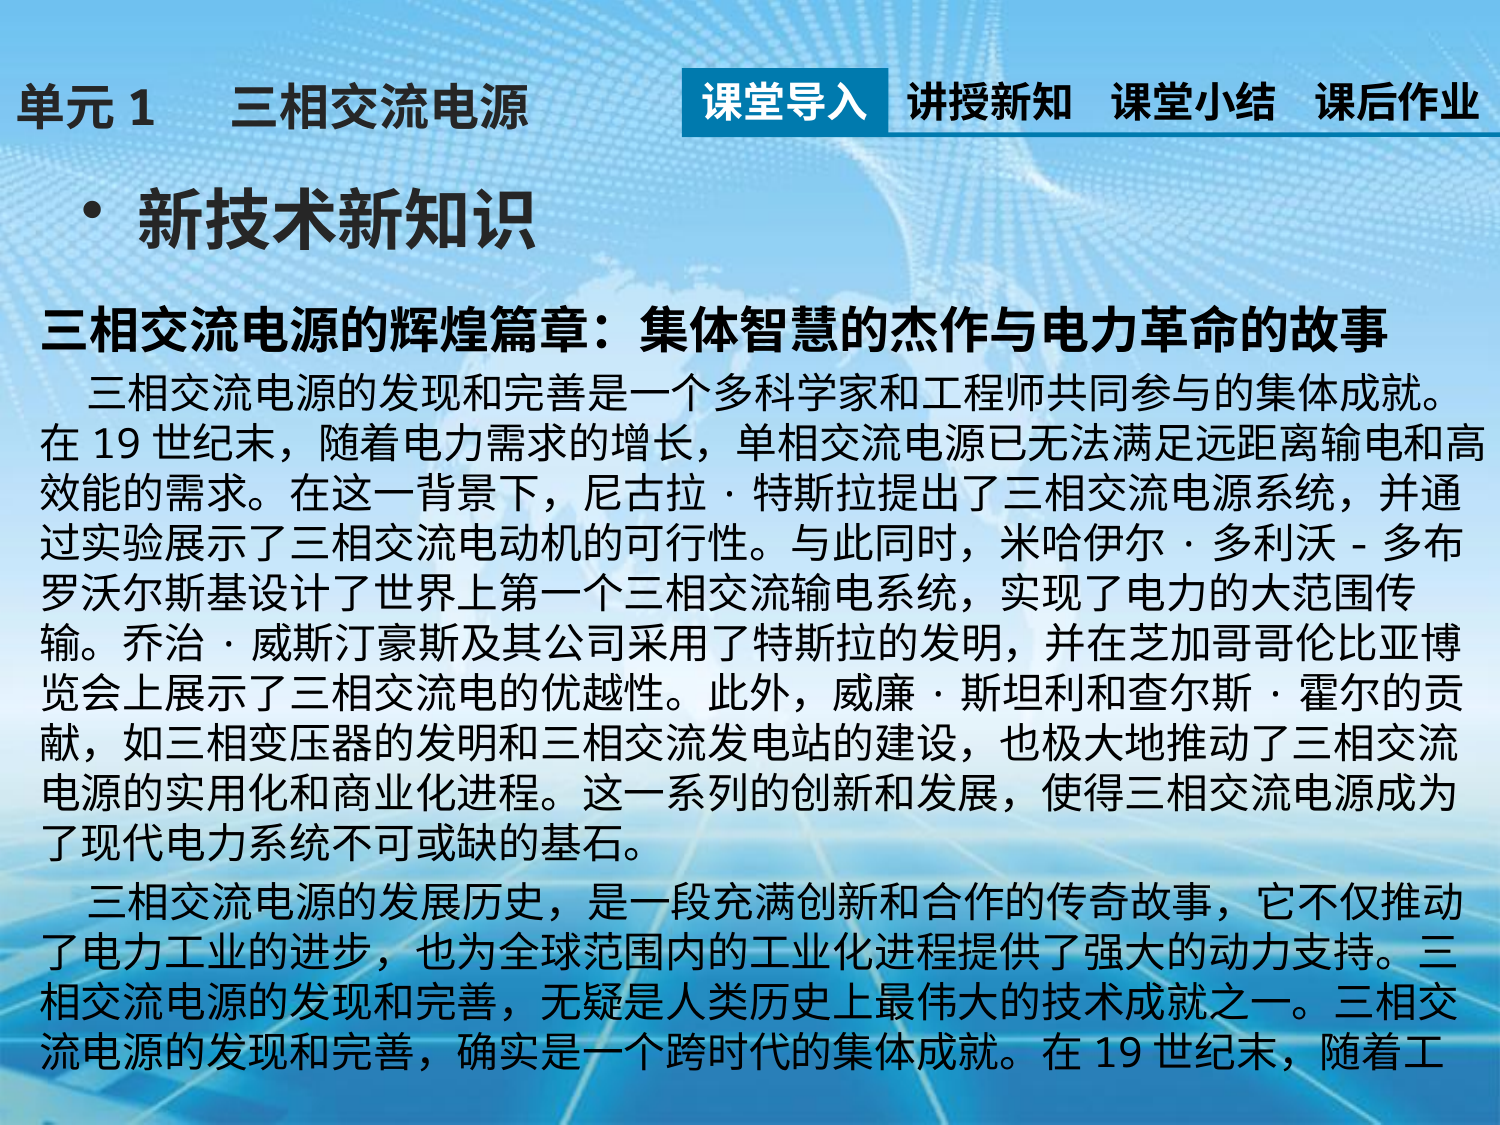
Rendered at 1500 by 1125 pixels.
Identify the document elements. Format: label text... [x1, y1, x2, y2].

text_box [1, 67, 1500, 144]
text_box 三相交流电源的辉煌篇章：集体智慧的杰作与电力革命的故事 三相交流电源的发现和完善是一个多科学家和工程师共同参与的集体成就。在19世纪末，随着电力需求的增长，单相交流电源已无法满足远距离输电和高效能的需求。在这一背景下，尼古拉·特斯拉提出了三相交流电源系统，并通过实验展示了三相交流电动机的可行性。与此同时，米哈伊尔·多利沃-多布罗沃尔斯基设计了世界上第一个三相交流输电系统，实现了电力的大范围传输。乔治·威斯汀豪斯及其公司采用了特斯拉的发明，并在芝加哥哥伦比亚博览会上展示了三相交流电的优越性。此外，威廉·斯坦利和查尔斯·霍尔的贡献，如三相变压器的发明和三相交流发电站的建设，也极大地推动了三相交流电源的实用化和商业化进程。这一系列的创新和发展，使得三相交流电源成为了现代电力系统不可或缺的基石。 三相交流电源的发展历史，是一段充满创新和合作的传奇故事，它不仅推动了电力工业的进步，也为全球范围内的工业化进程提供了强大的动力支持。三相交流电源的发现和完善，无疑是人类历史上最伟大的技术成就之一。三相交流电源的发现和完善，确实是一个跨时代的集体成就。在19世纪末，随着工 [24, 291, 1500, 1103]
text_box 新技术新知识 [66, 170, 1417, 277]
picture [0, 0, 1500, 1125]
